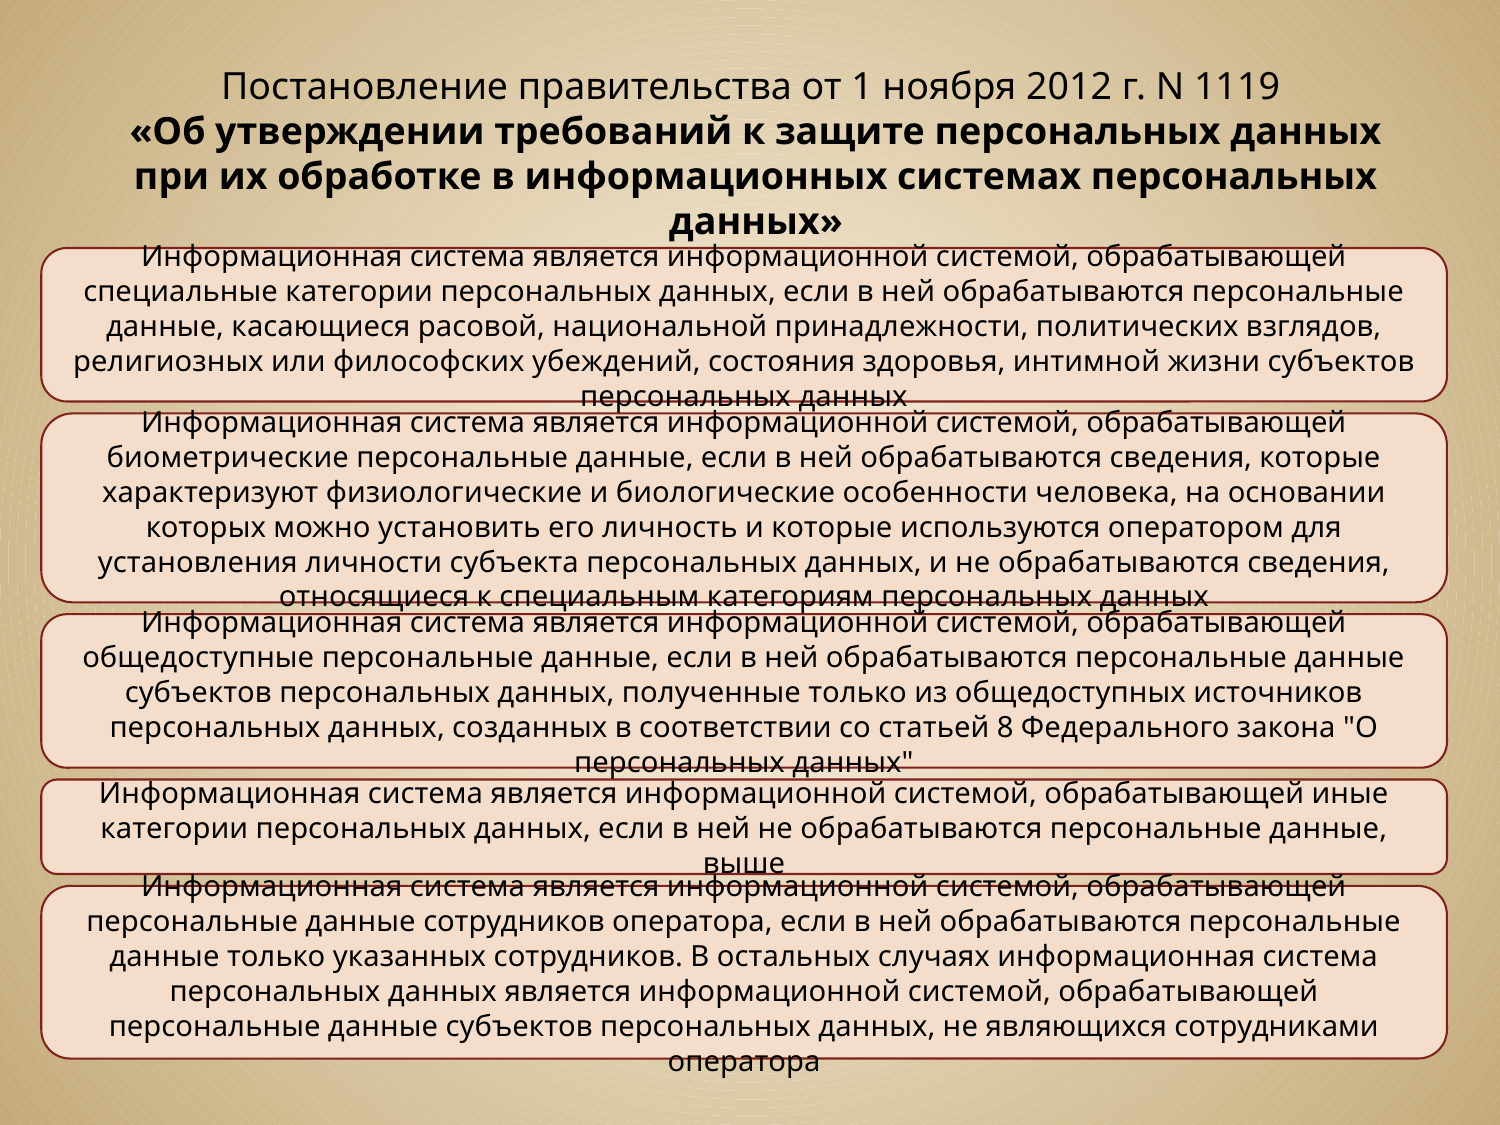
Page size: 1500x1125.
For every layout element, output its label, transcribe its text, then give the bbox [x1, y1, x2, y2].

text_box Информационная система является информационной системой, обрабатывающей биометрические персональные данные, если в ней обрабатываются сведения, которые характеризуют физиологические и биологические особенности человека, на основании которых можно установить его личность и которые используются оператором для установления личности субъекта персональных данных, и не обрабатываются сведения, относящиеся к специальным категориям персональных данных [40, 412, 1449, 604]
text_box Информационная система является информационной системой, обрабатывающей персональные данные сотрудников оператора, если в ней обрабатываются персональные данные только указанных сотрудников. В остальных случаях информационная система персональных данных является информационной системой, обрабатывающей персональные данные субъектов персональных данных, не являющихся сотрудниками оператора [40, 884, 1449, 1060]
text_box Постановление правительства от 1 ноября 2012 г. N 1119 «Об утверждении требований к защите персональных данных при их обработке в информационных системах персональных данных» [100, 54, 1412, 246]
text_box Информационная система является информационной системой, обрабатывающей общедоступные персональные данные, если в ней обрабатываются персональные данные субъектов персональных данных, полученные только из общедоступных источников персональных данных, созданных в соответствии со статьей 8 Федерального закона "О персональных данных" [40, 613, 1449, 769]
text_box Информационная система является информационной системой, обрабатывающей иные категории персональных данных, если в ней не обрабатываются персональные данные, выше [40, 778, 1449, 876]
text_box Информационная система является информационной системой, обрабатывающей специальные категории персональных данных, если в ней обрабатываются персональные данные, касающиеся расовой, национальной принадлежности, политических взглядов, религиозных или философских убеждений, состояния здоровья, интимной жизни субъектов персональных данных [40, 246, 1449, 403]
